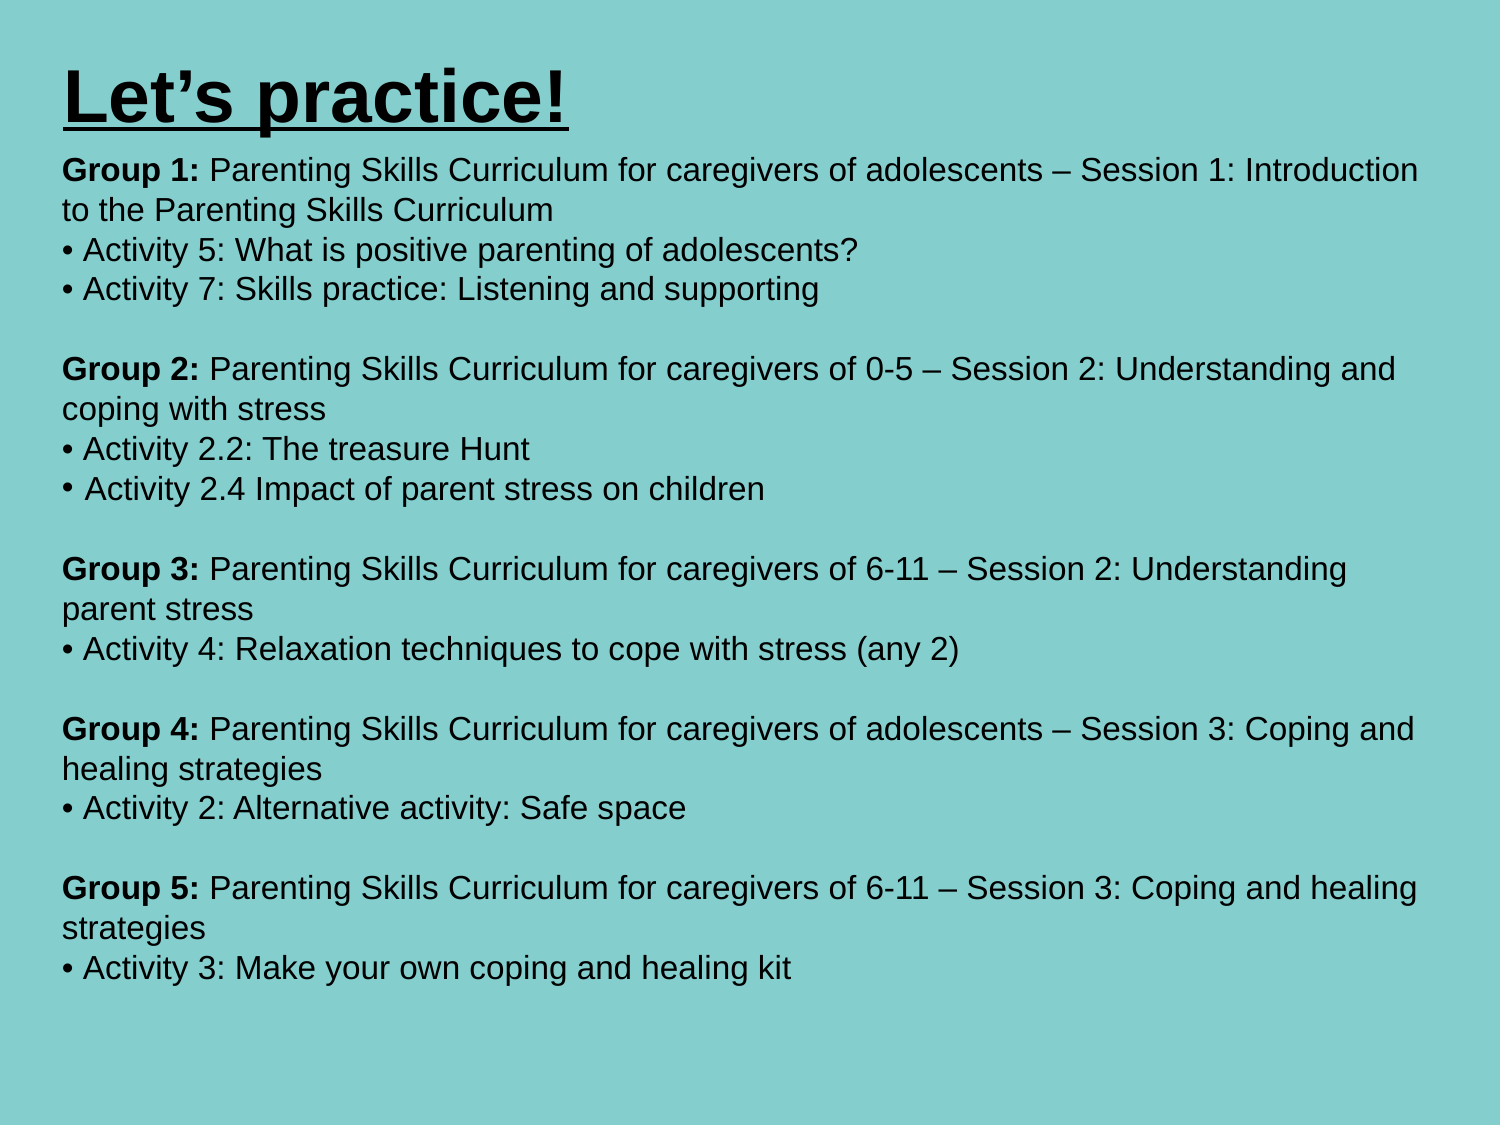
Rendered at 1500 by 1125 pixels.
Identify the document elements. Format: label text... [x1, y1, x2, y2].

text_box Let’s practice! [48, 40, 1411, 241]
text_box Group 1: Parenting Skills Curriculum for caregivers of adolescents – Session 1: Introduction to the Parenting Skills Curriculum • Activity 5: What is positive parenting of adolescents? • Activity 7: Skills practice: Listening and supporting Group 2: Parenting Skills Curriculum for caregivers of 0-5 – Session 2: Understanding and coping with stress • Activity 2.2: The treasure Hunt Activity 2.4 Impact of parent stress on children Group 3: Parenting Skills Curriculum for caregivers of 6-11 – Session 2: Understanding parent stress • Activity 4: Relaxation techniques to cope with stress (any 2) Group 4: Parenting Skills Curriculum for caregivers of adolescents – Session 3: Coping and healing strategies • Activity 2: Alternative activity: Safe space Group 5: Parenting Skills Curriculum for caregivers of 6-11 – Session 3: Coping and healing strategies • Activity 3: Make your own coping and healing kit [47, 140, 1450, 994]
